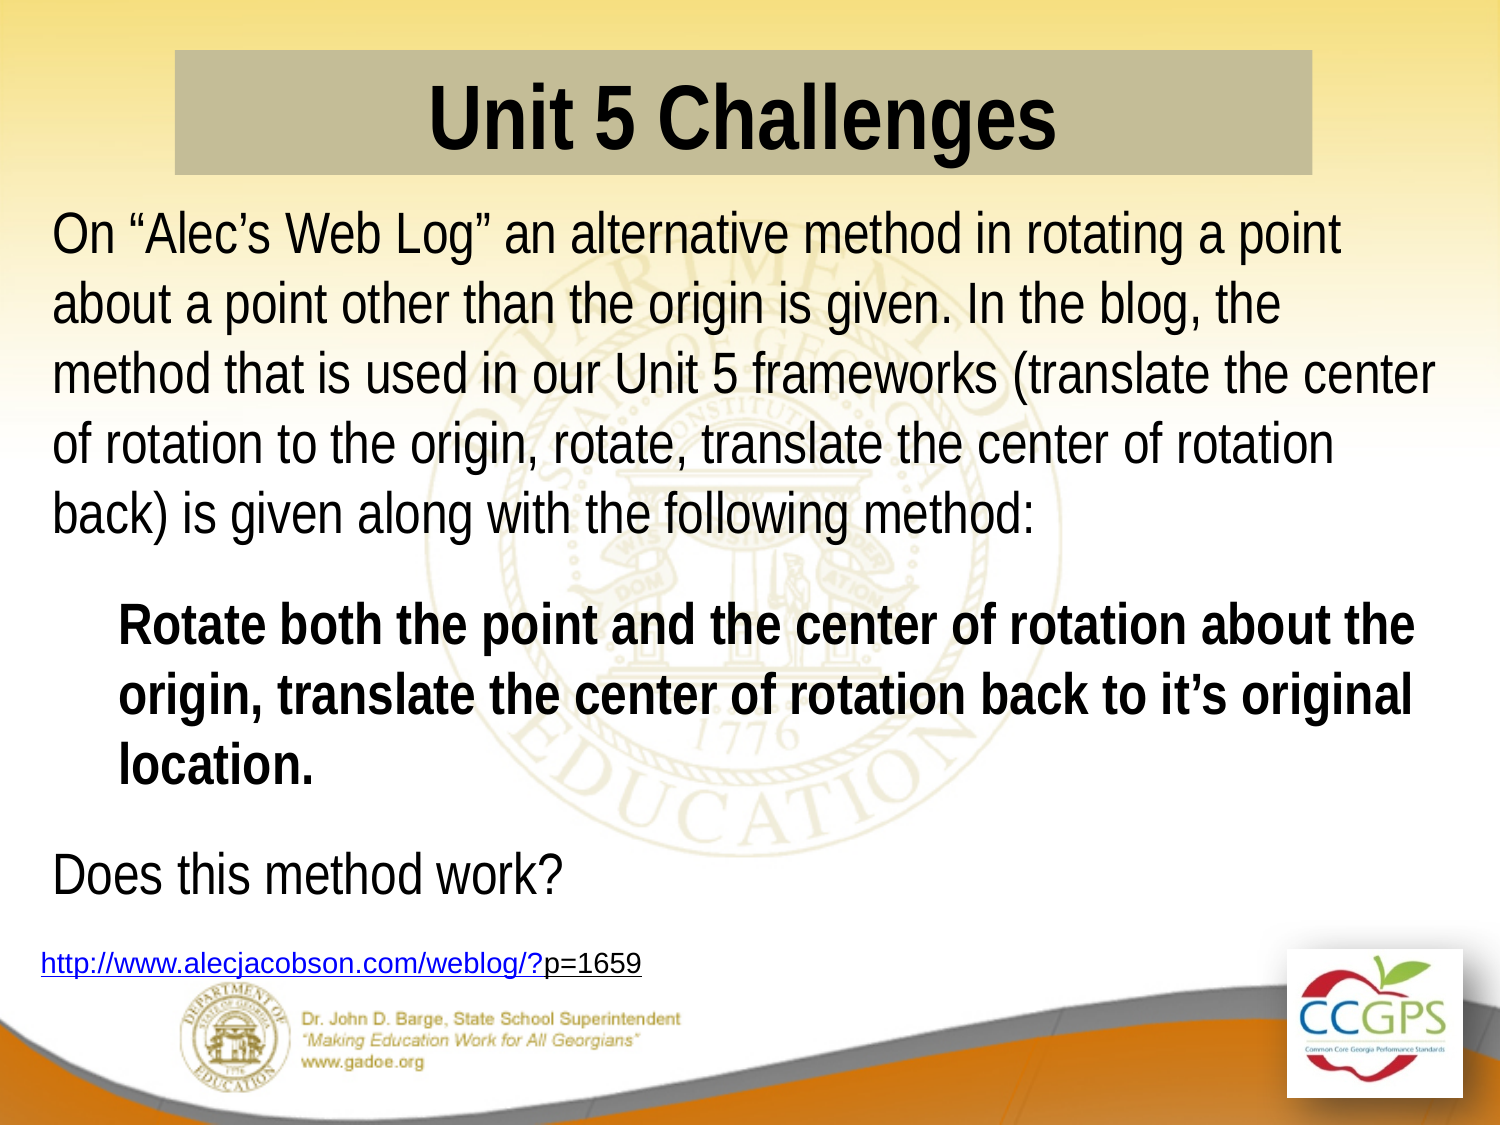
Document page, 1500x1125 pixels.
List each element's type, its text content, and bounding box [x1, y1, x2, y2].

title Unit 5 Challenges [174, 49, 1313, 176]
list On “Alec’s Web Log” an alternative method in rotating a point about a point other than the origin is given. In the blog, the method that is used in our Unit 5 frameworks (translate the center of rotation to the origin, rotate, translate the center of rotation back) is given along with the following method: Rotate both the point and the center of rotation about the origin, translate the center of rotation back to it’s original location. Does this method work? [37, 187, 1463, 951]
text_box http://www.alecjacobson.com/weblog/?p=1659 [25, 937, 666, 988]
picture [0, 0, 1500, 1125]
